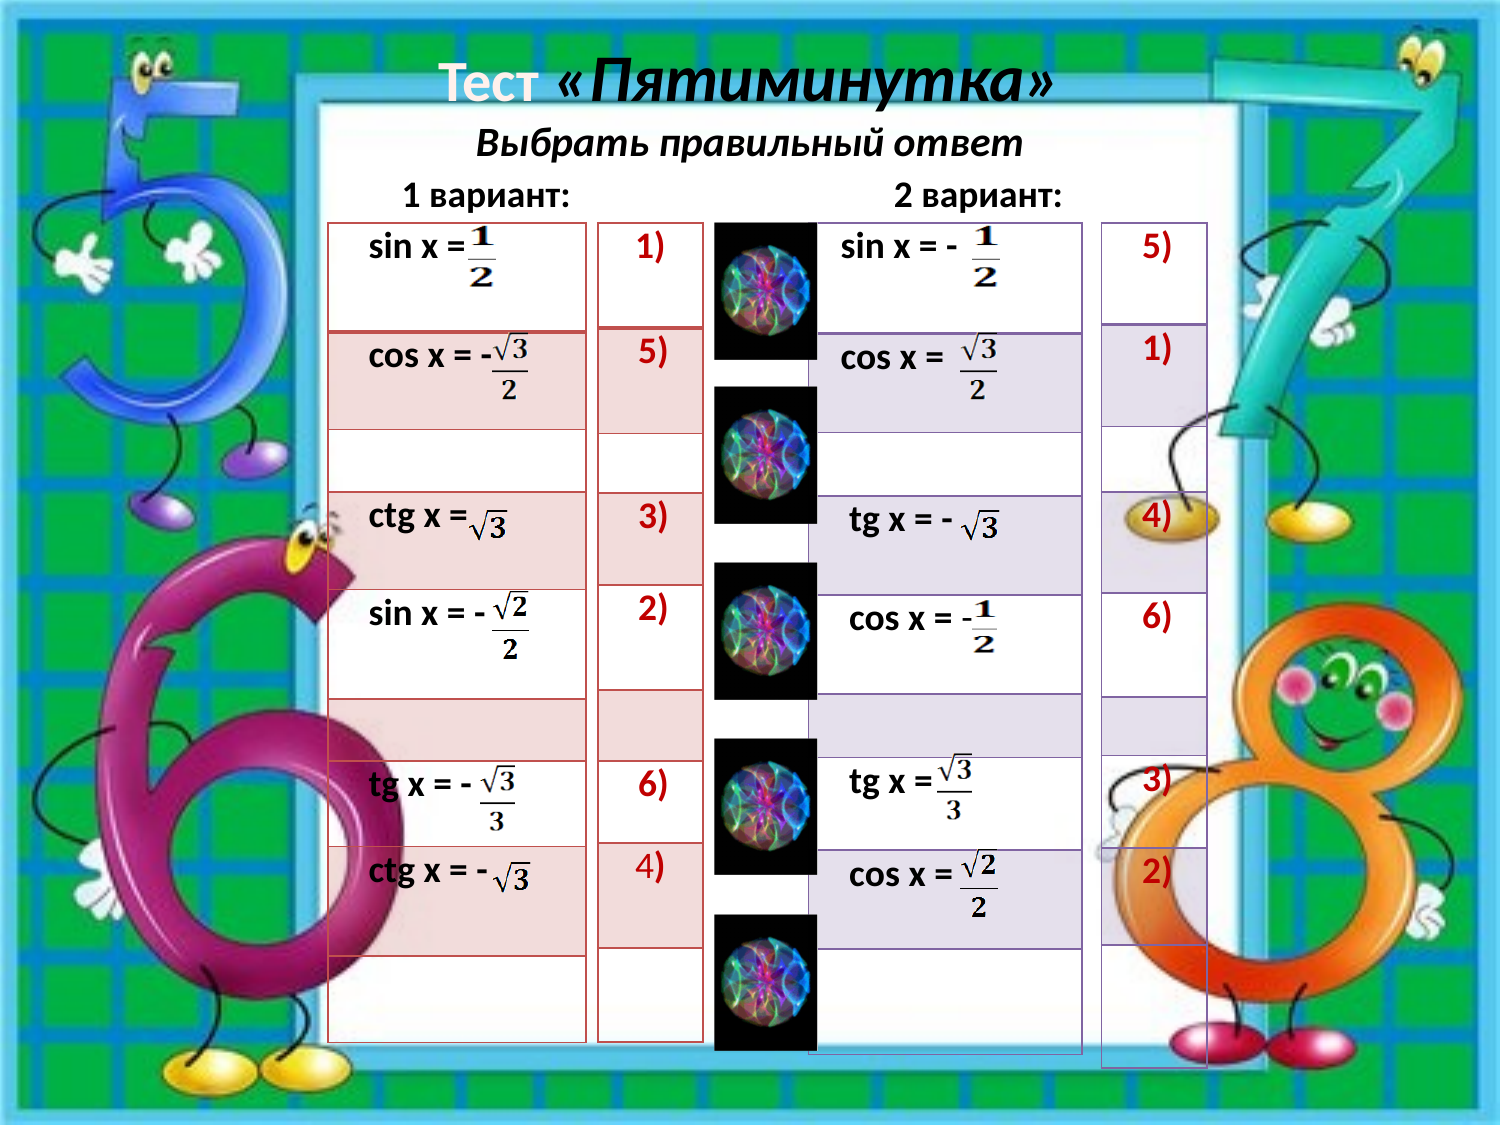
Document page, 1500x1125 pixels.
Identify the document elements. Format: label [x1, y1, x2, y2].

picture [697, 579, 835, 683]
picture [972, 597, 997, 659]
picture [960, 327, 997, 406]
picture [937, 749, 973, 826]
picture [491, 585, 529, 665]
picture [972, 222, 1001, 294]
list [0, 0, 1500, 1125]
picture [960, 503, 1000, 551]
picture [468, 503, 508, 551]
picture [697, 754, 835, 859]
picture [960, 843, 998, 923]
picture [697, 403, 835, 507]
picture [480, 761, 516, 838]
picture [468, 222, 497, 294]
picture [491, 327, 528, 406]
picture [697, 239, 835, 343]
picture [697, 930, 835, 1034]
picture [491, 855, 532, 903]
